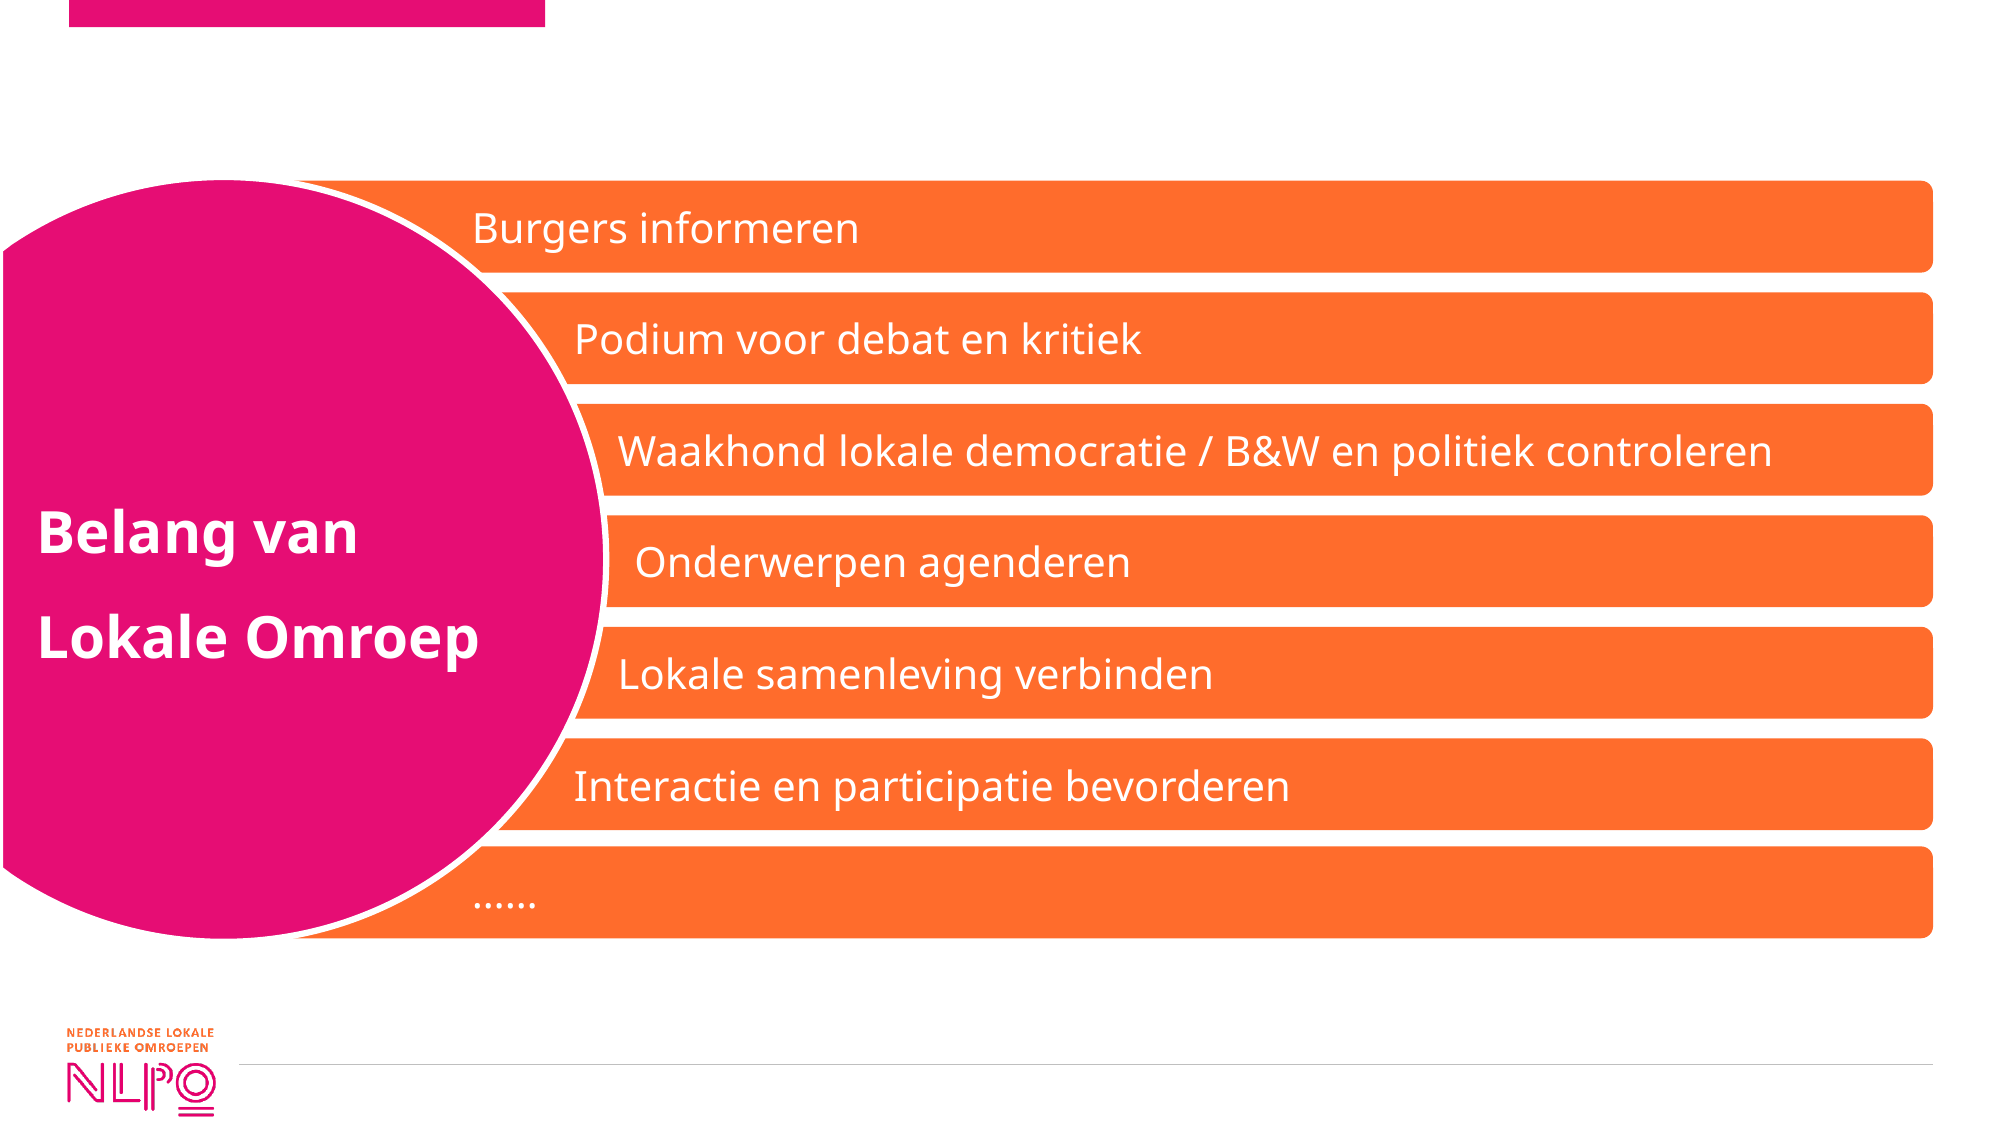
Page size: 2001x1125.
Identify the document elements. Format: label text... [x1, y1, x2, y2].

text_box Onderwerpen agenderen [607, 515, 1934, 608]
text_box Burgers informeren [607, 180, 1934, 273]
text_box Lokale samenleving verbinden [607, 626, 1934, 719]
picture [67, 1028, 216, 1118]
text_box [0, 176, 607, 943]
text_box Waakhond lokale democratie / B&W en politiek controleren [607, 403, 1934, 496]
text_box Podium voor debat en kritiek [607, 292, 1934, 385]
text_box …… [607, 846, 1934, 939]
text_box Interactie en participatie bevorderen [607, 738, 1934, 831]
